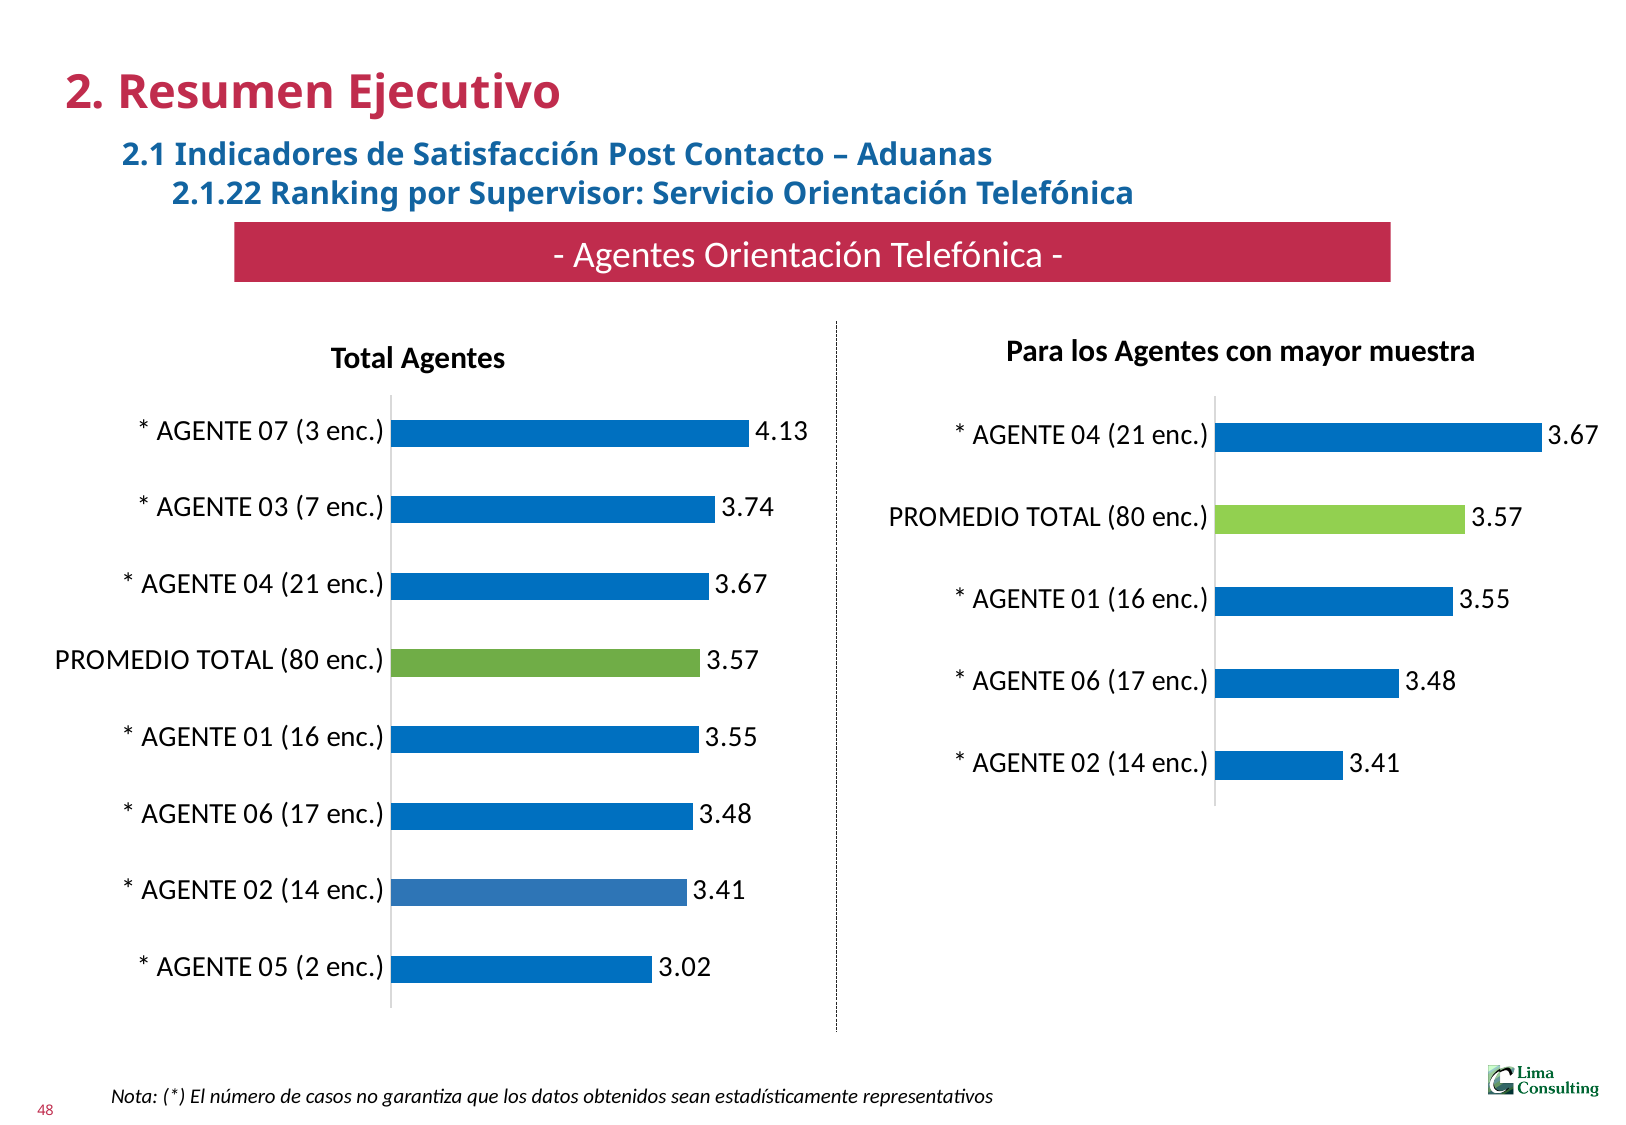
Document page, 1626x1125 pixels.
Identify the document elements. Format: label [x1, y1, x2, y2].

chart [8, 391, 810, 1012]
text_box [49, 59, 1625, 219]
text_box [96, 1075, 1068, 1115]
picture [1488, 1065, 1599, 1097]
text_box [234, 222, 1391, 282]
text_box [286, 329, 550, 382]
chart [851, 395, 1601, 812]
text_box [973, 323, 1510, 376]
